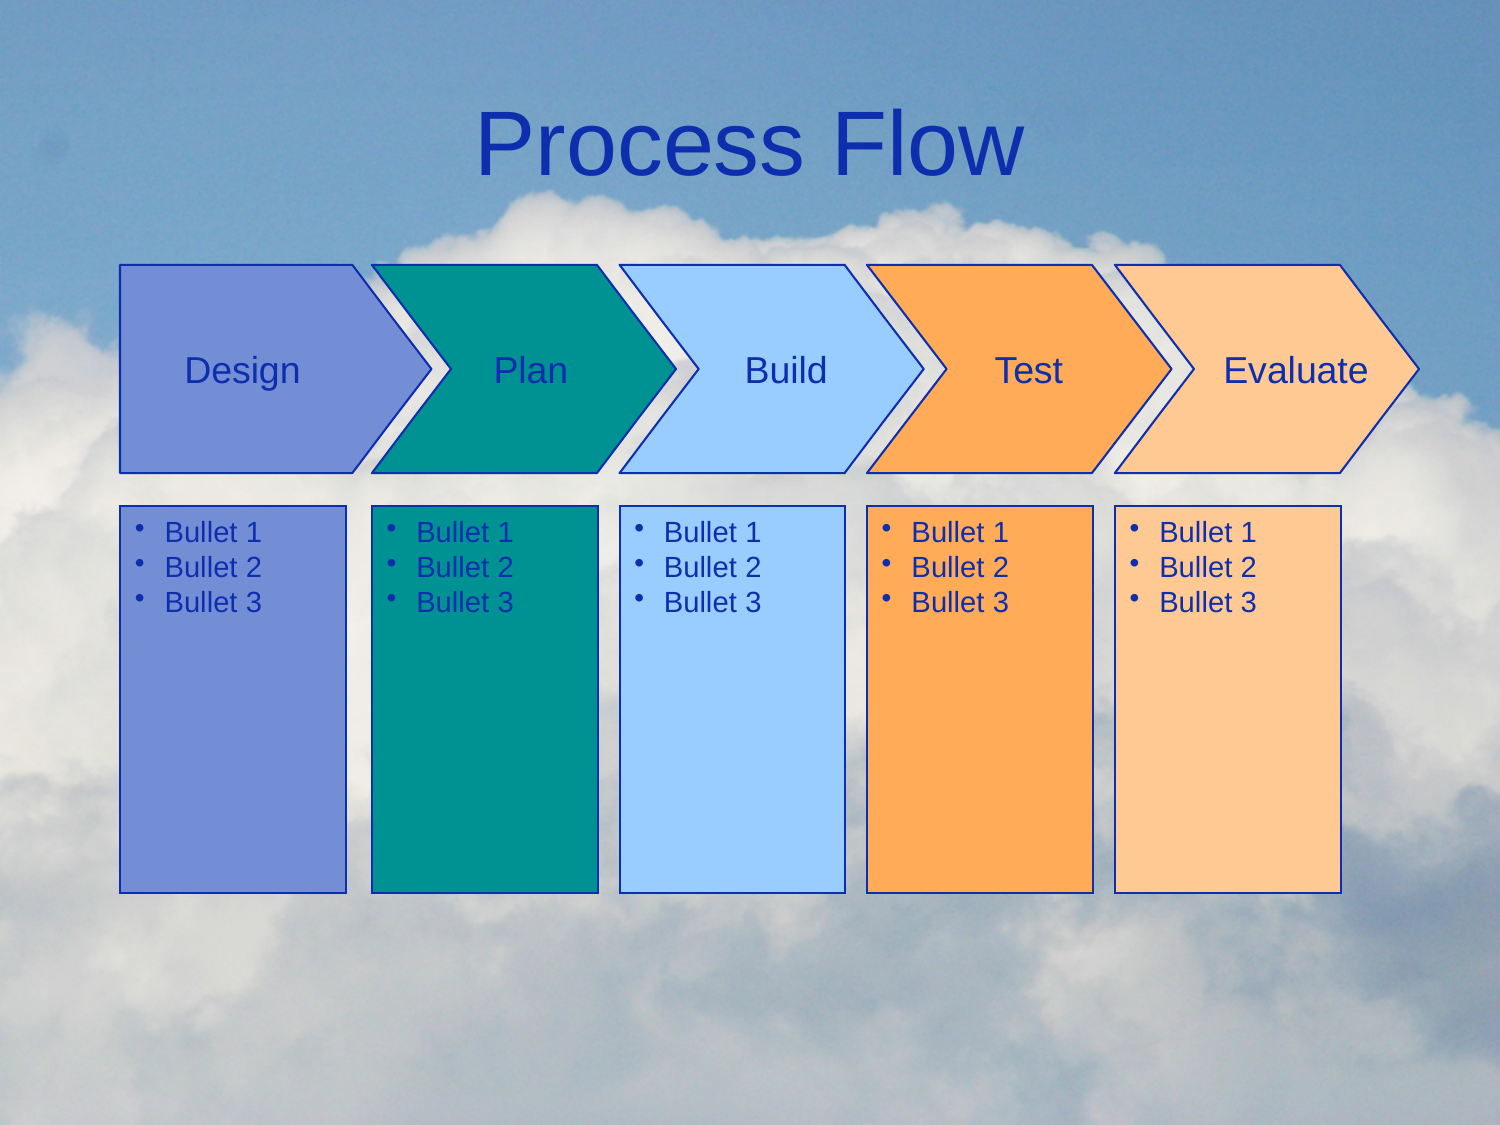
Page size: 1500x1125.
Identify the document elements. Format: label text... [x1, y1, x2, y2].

text_box Design [169, 338, 316, 399]
text_box Bullet 1 Bullet 2 Bullet 3 [866, 506, 1093, 893]
text_box Bullet 1 Bullet 2 Bullet 3 [1114, 506, 1341, 893]
text_box Test [979, 338, 1079, 399]
text_box [1114, 264, 1420, 474]
text_box [371, 264, 677, 474]
text_box Bullet 1 Bullet 2 Bullet 3 [120, 506, 346, 893]
text_box Bullet 1 Bullet 2 Bullet 3 [371, 506, 598, 893]
text_box Plan [478, 338, 584, 399]
text_box [120, 264, 432, 474]
picture [0, 0, 1500, 1125]
text_box Bullet 1 Bullet 2 Bullet 3 [619, 506, 846, 893]
text_box Evaluate [1208, 338, 1384, 399]
text_box [619, 264, 924, 474]
title Process Flow [75, 45, 1425, 233]
text_box [866, 264, 1172, 474]
text_box Build [729, 338, 843, 399]
